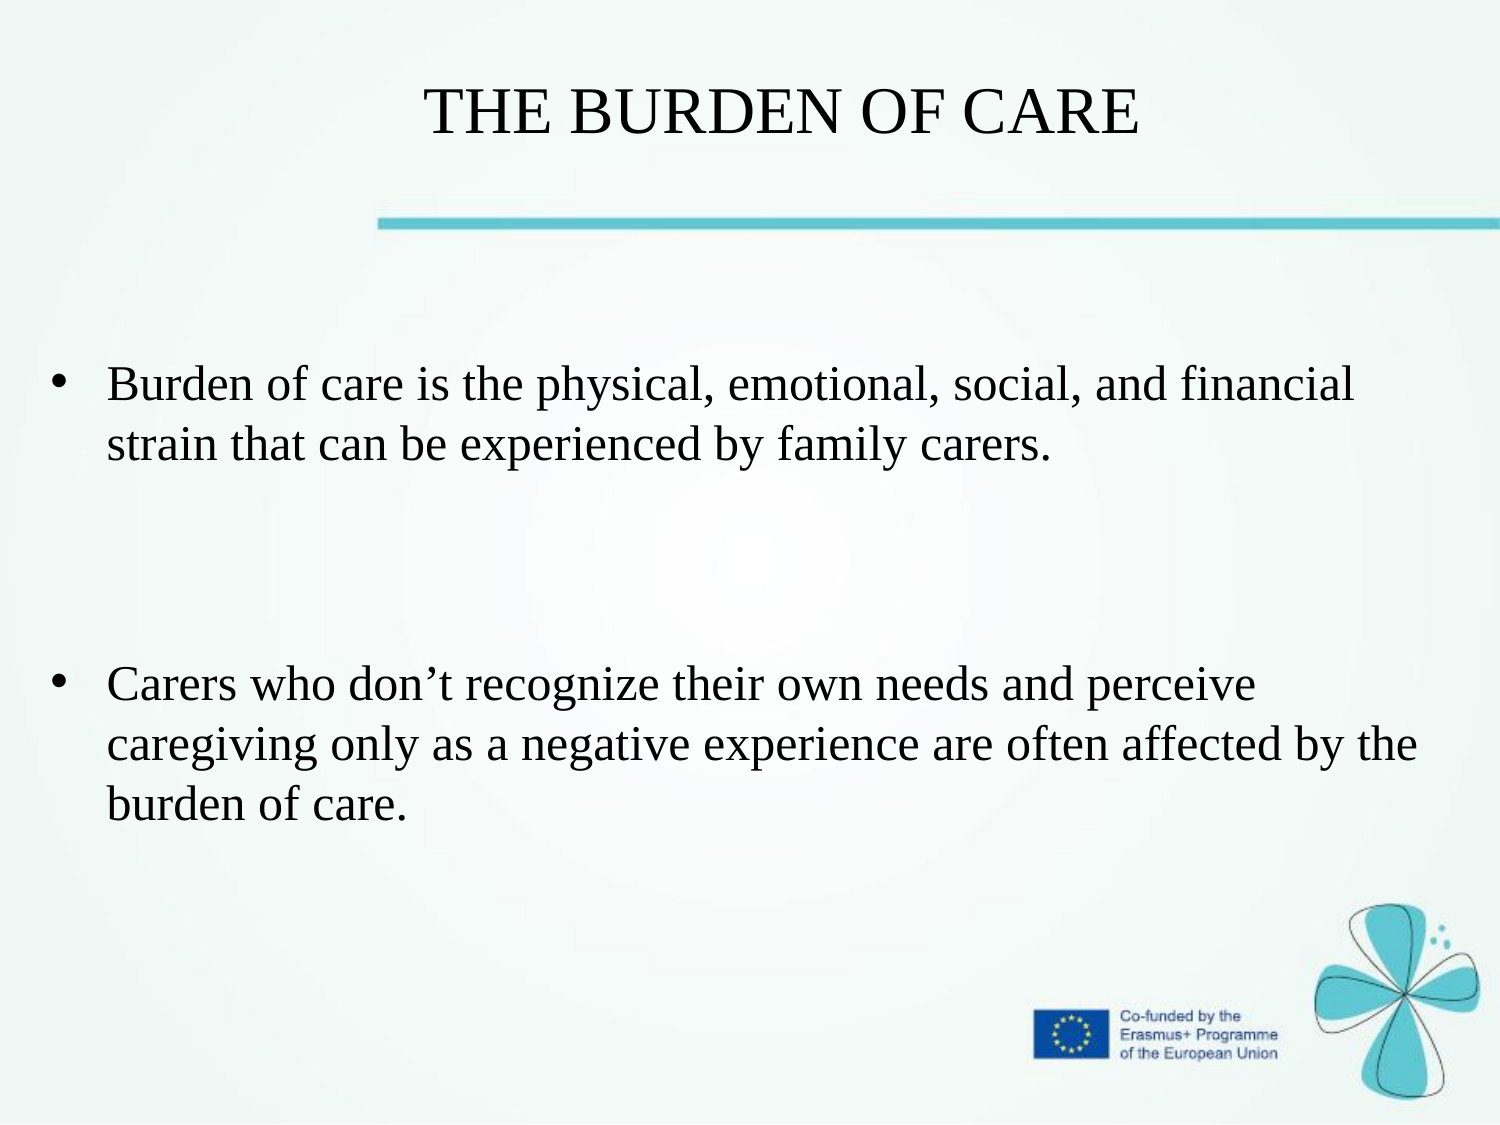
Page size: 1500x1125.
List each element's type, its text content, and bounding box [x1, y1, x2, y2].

text_box Burden of care is the physical, emotional, social, and financial strain that can be experienced by family carers. Carers who don’t recognize their own needs and perceive caregiving only as a negative experience are often affected by the burden of care. [35, 343, 1465, 839]
picture [0, 0, 1500, 1125]
text_box THE BURDEN OF CARE [241, 59, 1324, 155]
